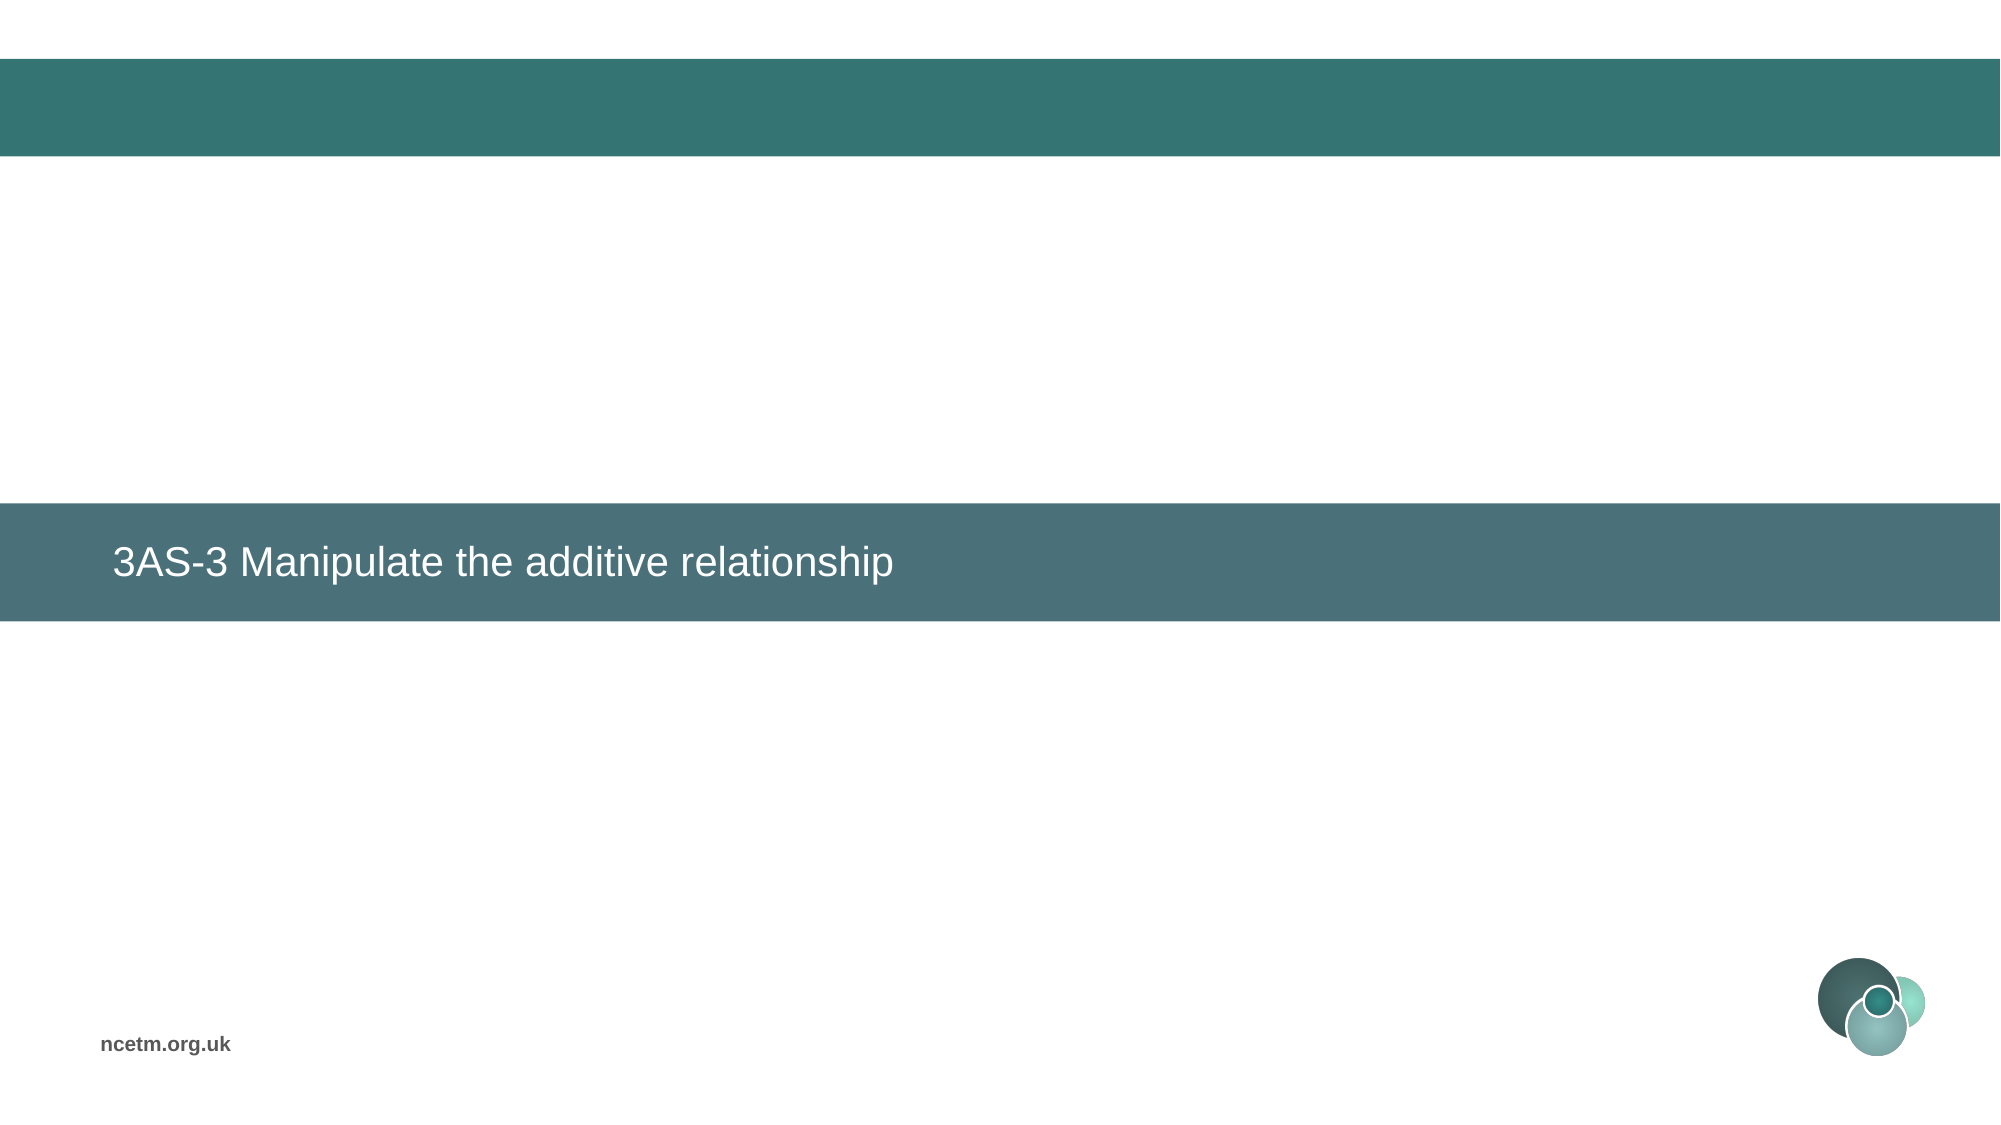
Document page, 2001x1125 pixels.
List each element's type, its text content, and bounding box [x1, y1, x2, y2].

text_box [0, 503, 2000, 622]
text_box 3AS-3 Manipulate the additive relationship [97, 527, 1945, 598]
picture [1818, 958, 1925, 1056]
